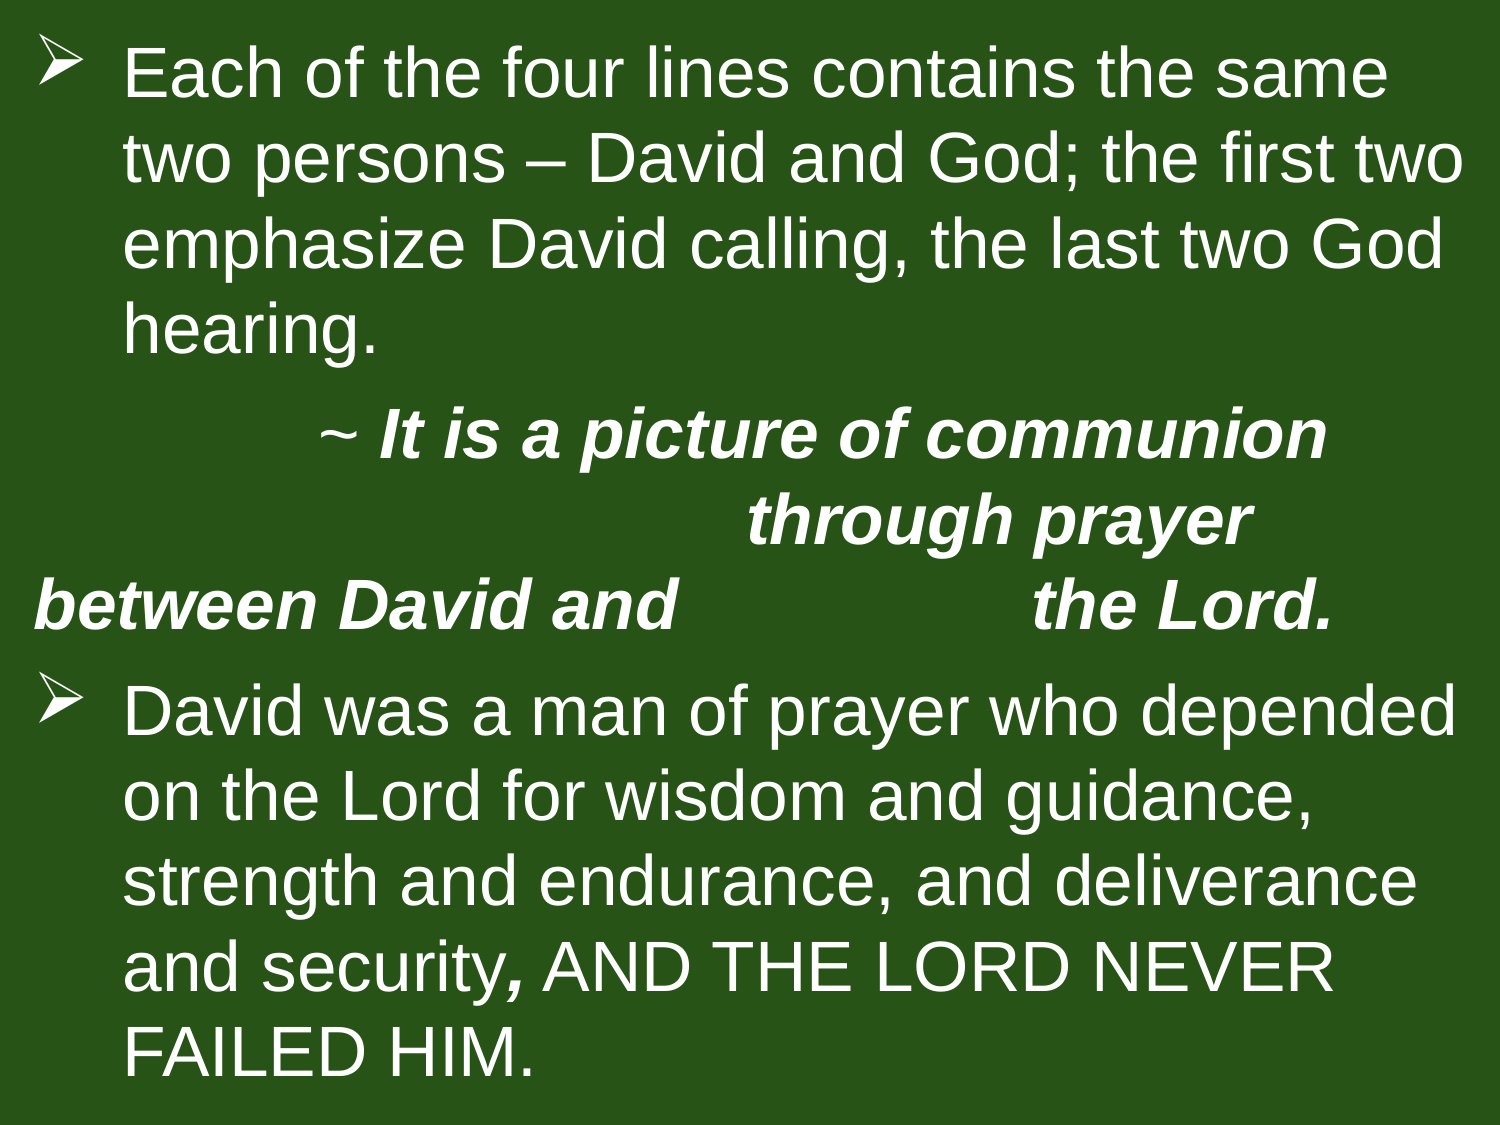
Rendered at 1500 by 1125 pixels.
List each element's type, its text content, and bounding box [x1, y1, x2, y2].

subtitle Each of the four lines contains the same two persons – David and God; the first two emphasize David calling, the last two God hearing. ~ It is a picture of communion through prayer between David and the Lord. David was a man of prayer who depended on the Lord for wisdom and guidance, strength and endurance, and deliverance and security, AND THE LORD NEVER FAILED HIM. [18, 18, 1484, 1106]
